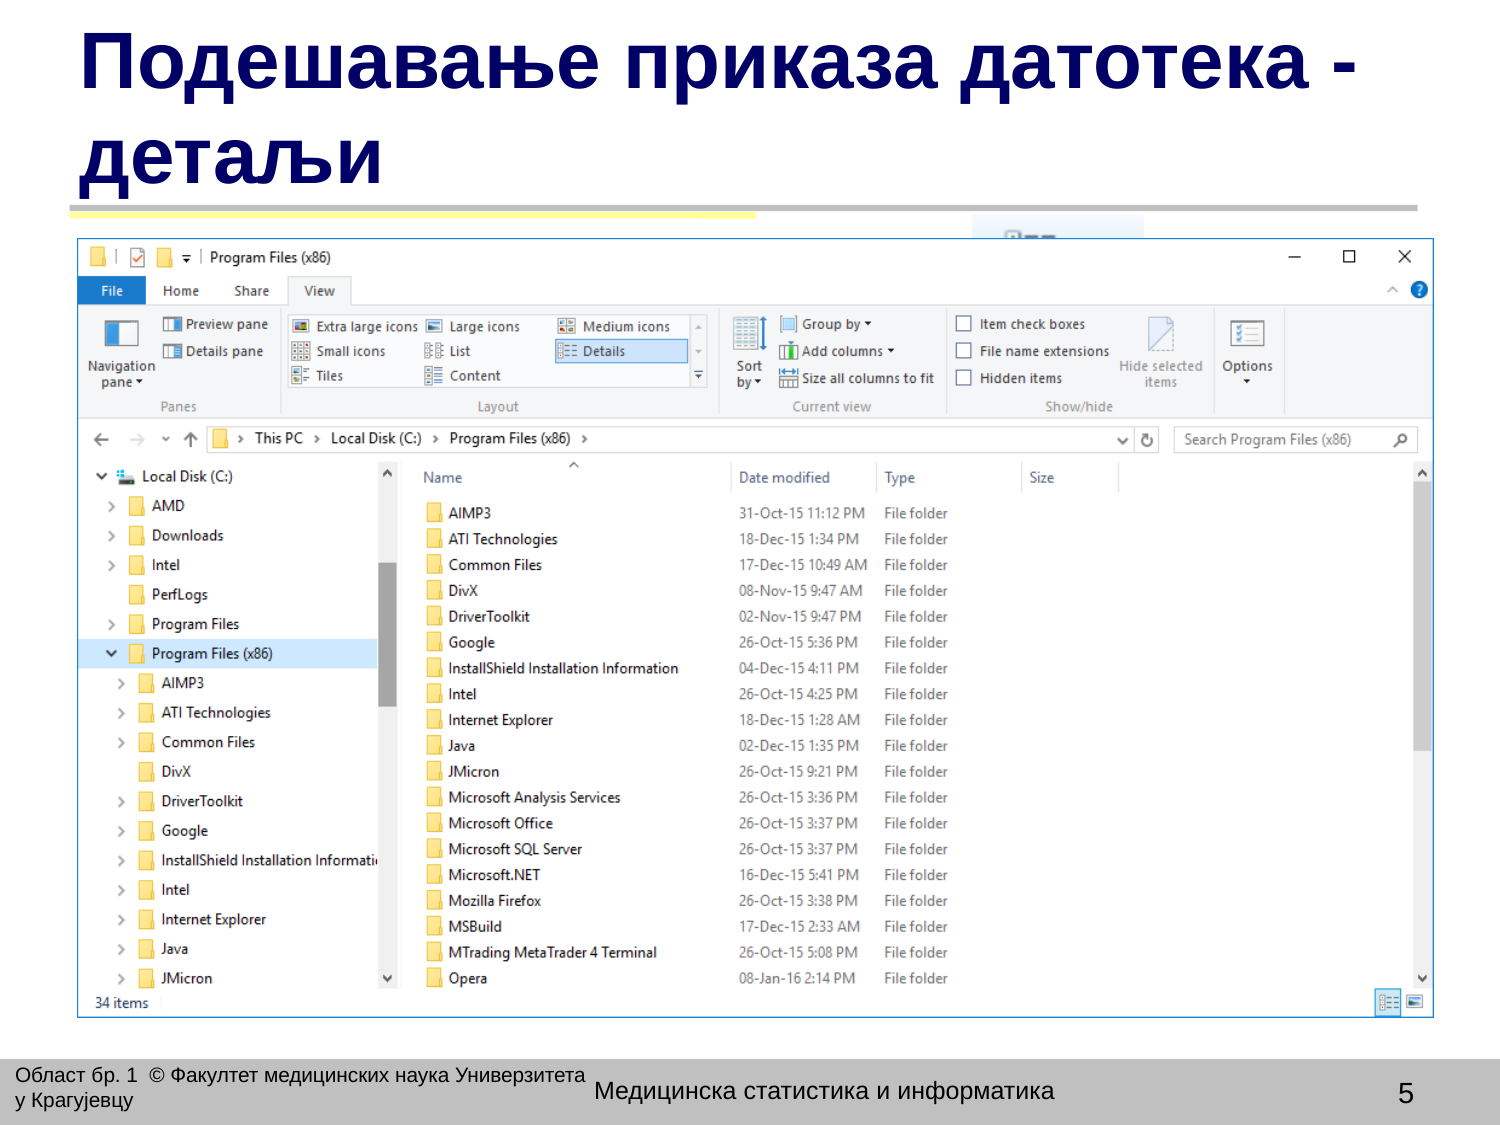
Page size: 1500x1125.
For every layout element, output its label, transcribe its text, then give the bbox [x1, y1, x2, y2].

title Подешавање приказа датотека - детаљи [64, 0, 1416, 209]
slide_number 5 [1155, 1066, 1430, 1125]
picture [76, 214, 1435, 1018]
footer Медицинска статистика и информатика [512, 1066, 1138, 1125]
slide_number Област бр. 1 © Факултет медицинских наука Универзитета у Крагујевцу [0, 1053, 614, 1108]
